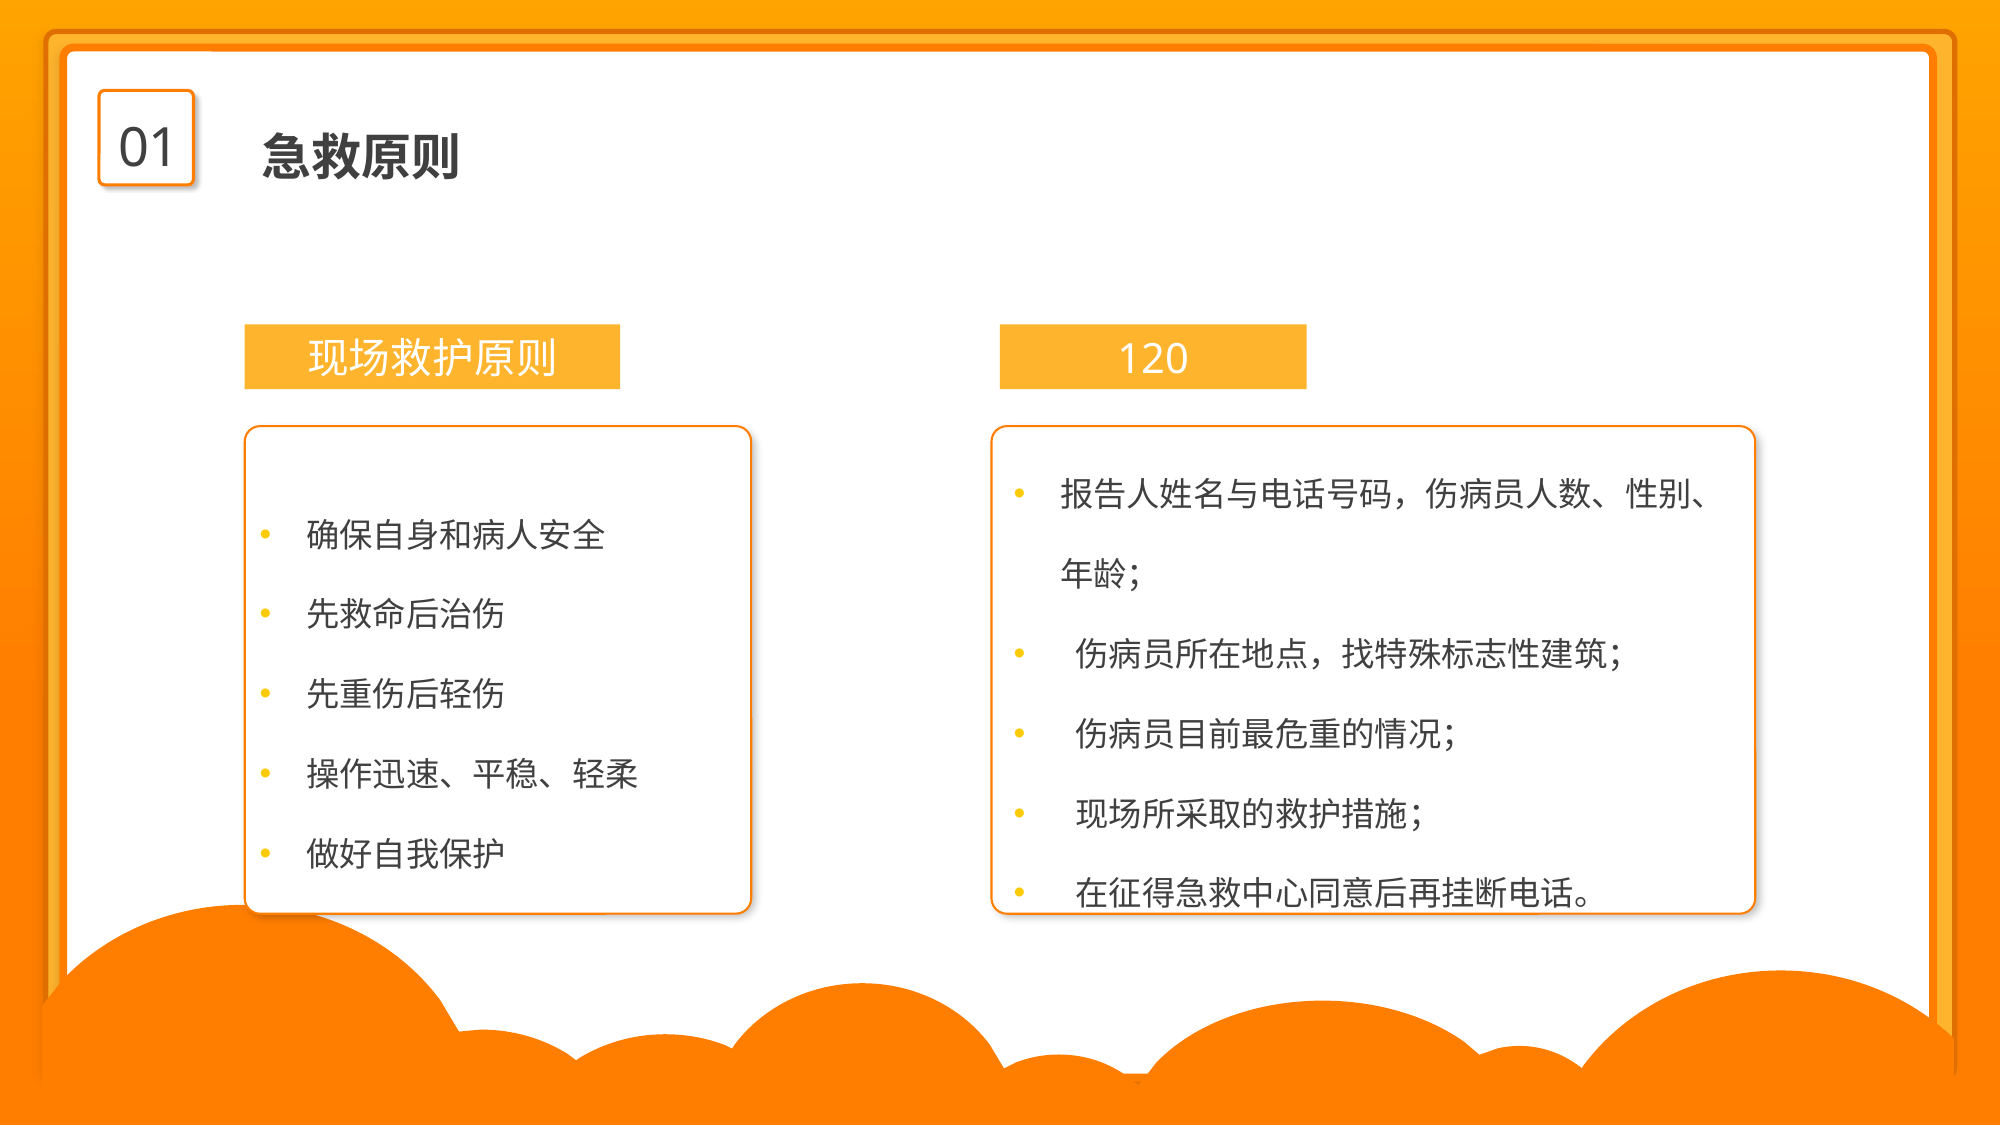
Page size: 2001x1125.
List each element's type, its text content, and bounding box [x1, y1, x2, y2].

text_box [244, 426, 752, 914]
text_box 现场救护原则 [244, 324, 621, 390]
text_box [991, 426, 1763, 914]
text_box 120 [999, 324, 1307, 390]
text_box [88, 90, 567, 187]
